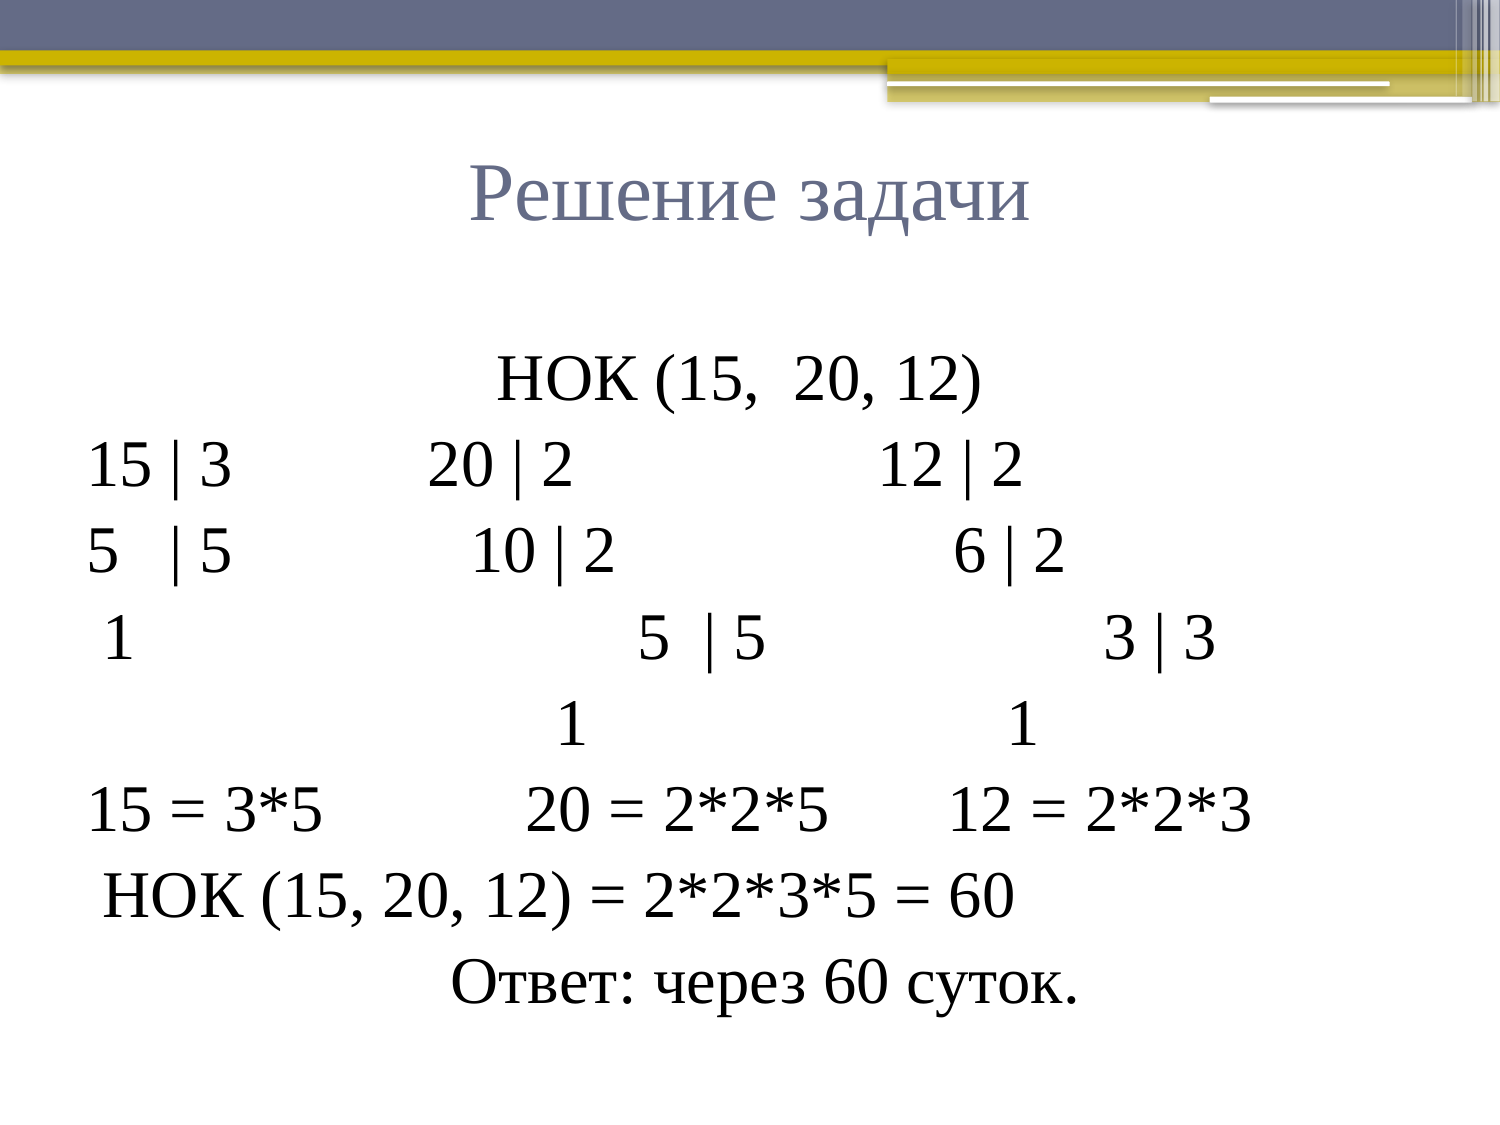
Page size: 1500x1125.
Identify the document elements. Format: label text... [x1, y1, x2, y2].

text_box НОК (15, 20, 12) 15 | 3 20 | 2 12 | 2 5 | 5 10 | 2 6 | 2 1 5 | 5 3 | 3 1 1 15 = 3*5 20 = 2*2*5 12 = 2*2*3 НОК (15, 20, 12) = 2*2*3*5 = 60 Ответ: через 60 суток. [53, 326, 1427, 1083]
title Решение задачи [74, 74, 1426, 301]
